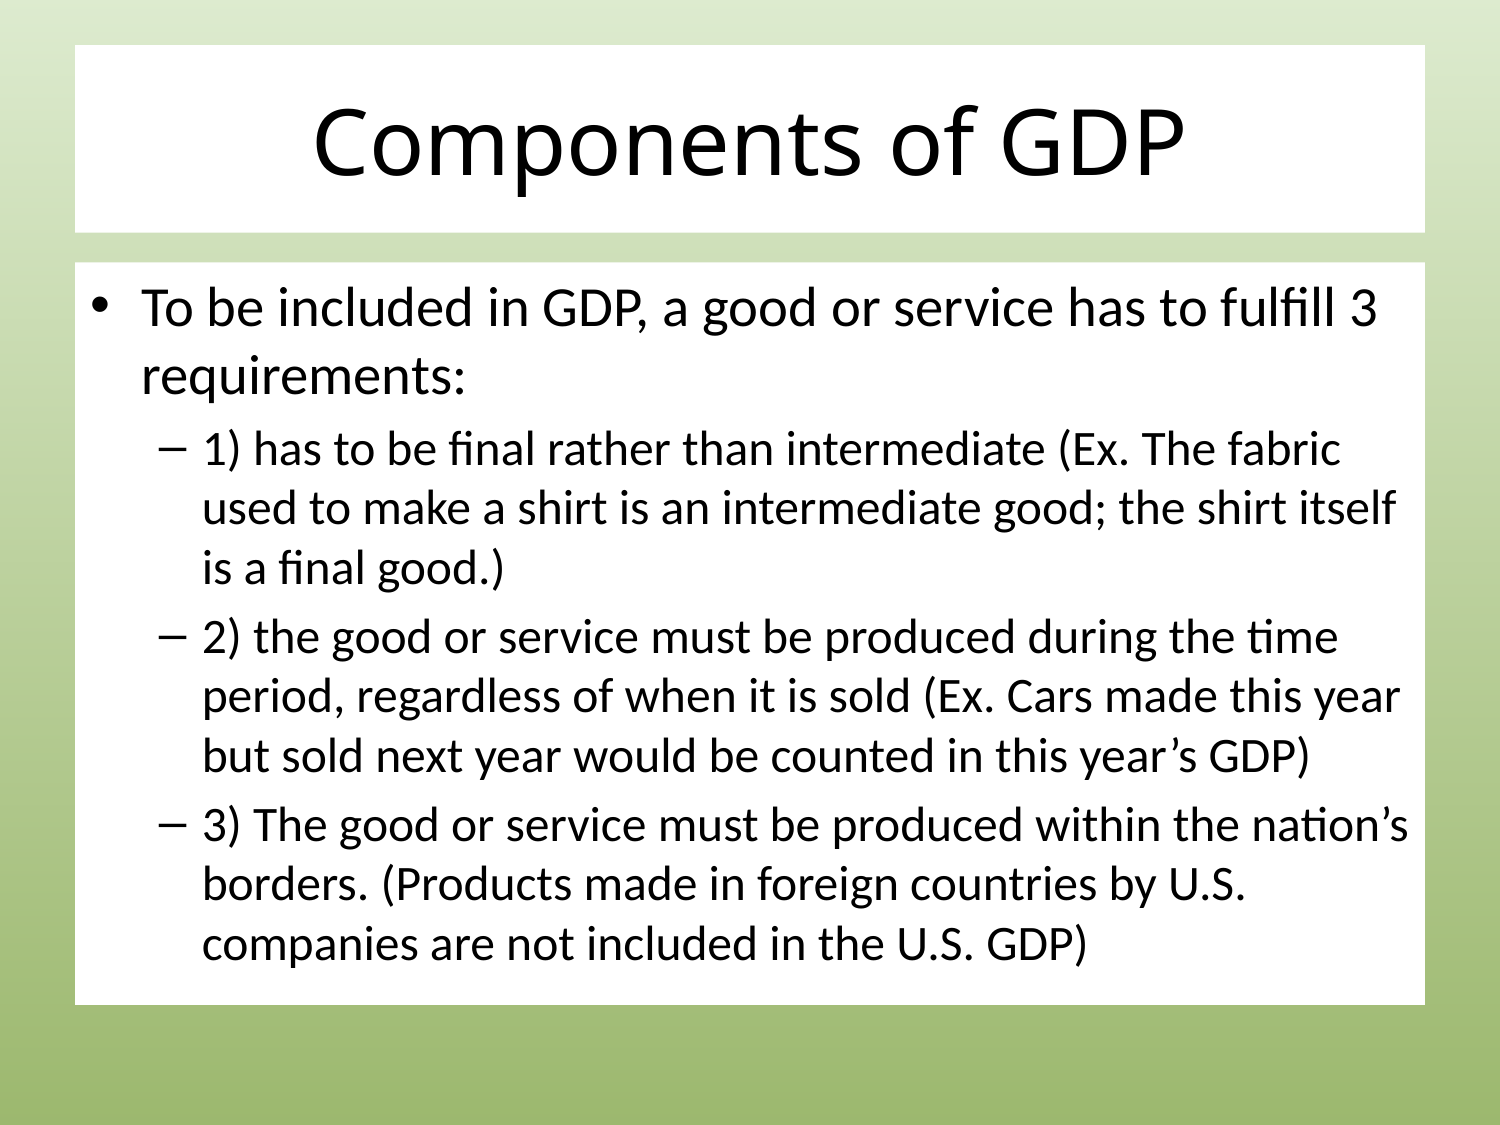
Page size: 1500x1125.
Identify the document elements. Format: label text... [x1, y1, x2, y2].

list To be included in GDP, a good or service has to fulfill 3 requirements: 1) has to be final rather than intermediate (Ex. The fabric used to make a shirt is an intermediate good; the shirt itself is a final good.) 2) the good or service must be produced during the time period, regardless of when it is sold (Ex. Cars made this year but sold next year would be counted in this year’s GDP) 3) The good or service must be produced within the nation’s borders. (Products made in foreign countries by U.S. companies are not included in the U.S. GDP) [75, 262, 1425, 1005]
title Components of GDP [75, 45, 1425, 233]
